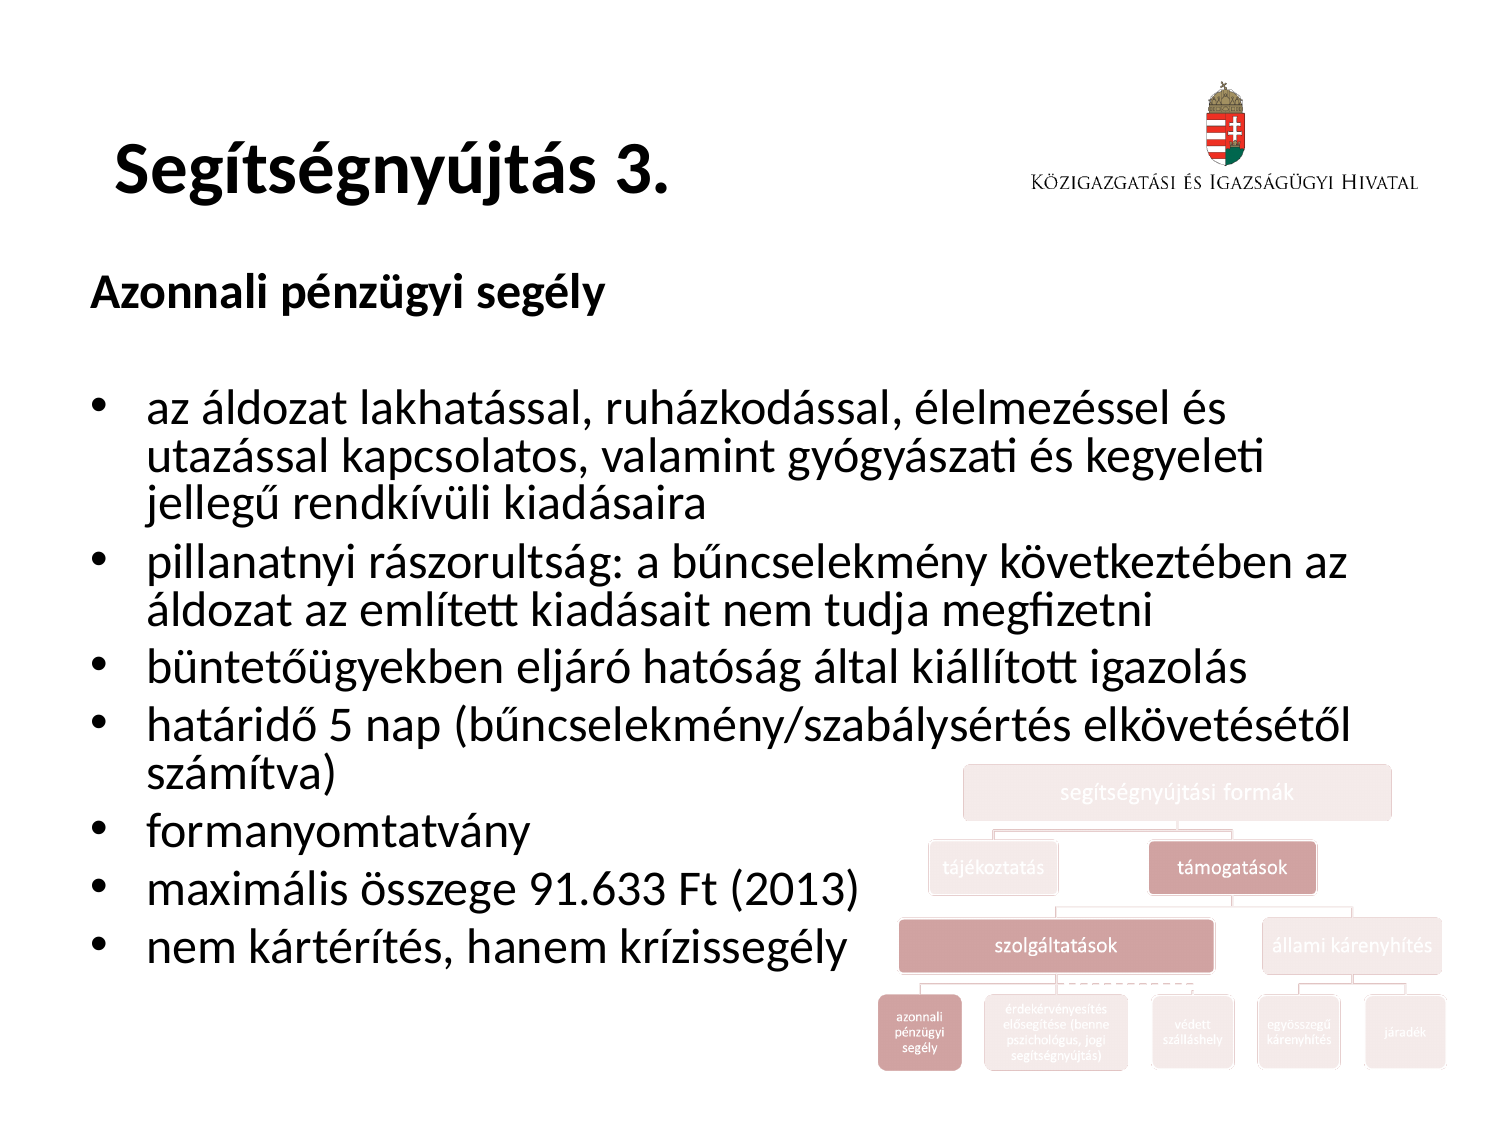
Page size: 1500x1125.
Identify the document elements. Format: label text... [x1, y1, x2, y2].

picture [1031, 81, 1418, 189]
list Azonnali pénzügyi segély az áldozat lakhatással, ruházkodással, élelmezéssel és utazással kapcsolatos, valamint gyógyászati és kegyeleti jellegű rendkívüli kiadásaira pillanatnyi rászorultság: a bűncselekmény következtében az áldozat az említett kiadásait nem tudja megfizetni büntetőügyekben eljáró hatóság által kiállított igazolás határidő 5 nap (bűncselekmény/szabálysértés elkövetésétől számítva) formanyomtatvány maximális összege 91.633 Ft (2013) nem kártérítés, hanem krízissegély [75, 262, 1425, 1005]
text_box Segítségnyújtás 3. [99, 70, 1450, 258]
picture [878, 761, 1447, 1074]
